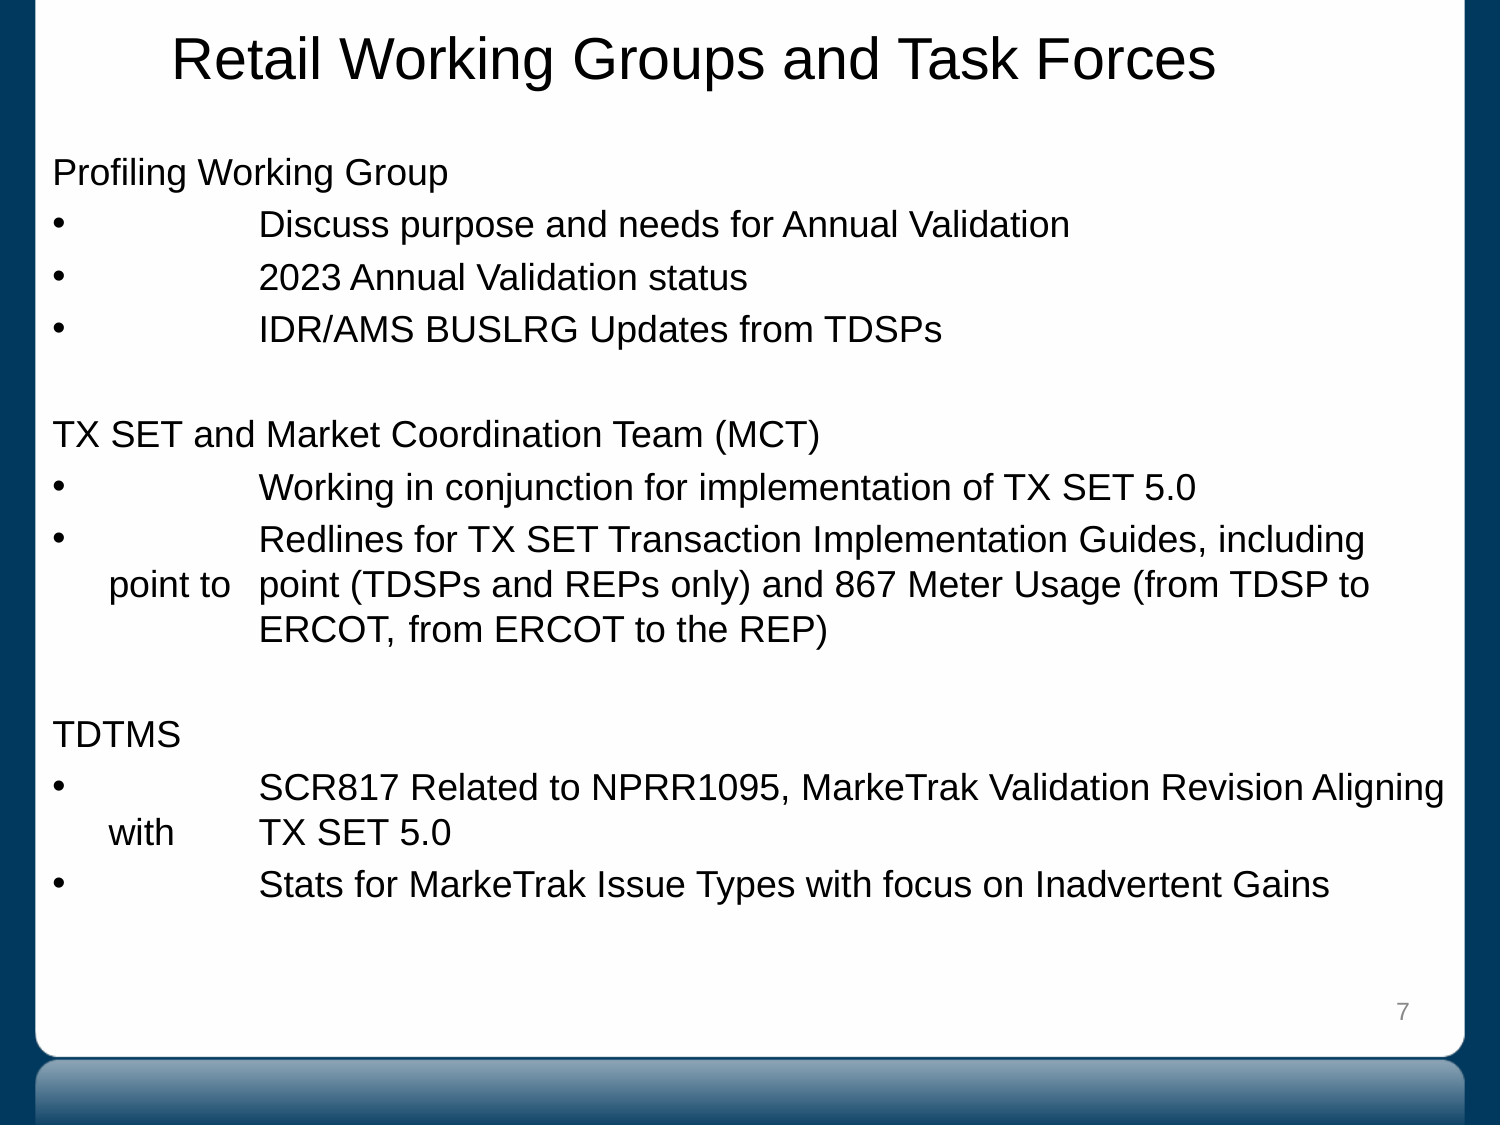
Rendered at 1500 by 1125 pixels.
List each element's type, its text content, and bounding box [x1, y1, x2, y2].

title Retail Working Groups and Task Forces [37, 12, 1353, 140]
picture [35, 0, 1465, 1125]
slide_number 7 [1074, 980, 1425, 1041]
list Profiling Working Group Discuss purpose and needs for Annual Validation 2023 Annual Validation status IDR/AMS BUSLRG Updates from TDSPs TX SET and Market Coordination Team (MCT) Working in conjunction for implementation of TX SET 5.0 Redlines for TX SET Transaction Implementation Guides, including point to point (TDSPs and REPs only) and 867 Meter Usage (from TDSP to ERCOT, from ERCOT to the REP) TDTMS SCR817 Related to NPRR1095, MarkeTrak Validation Revision Aligning with TX SET 5.0 Stats for MarkeTrak Issue Types with focus on Inadvertent Gains [37, 140, 1463, 1063]
